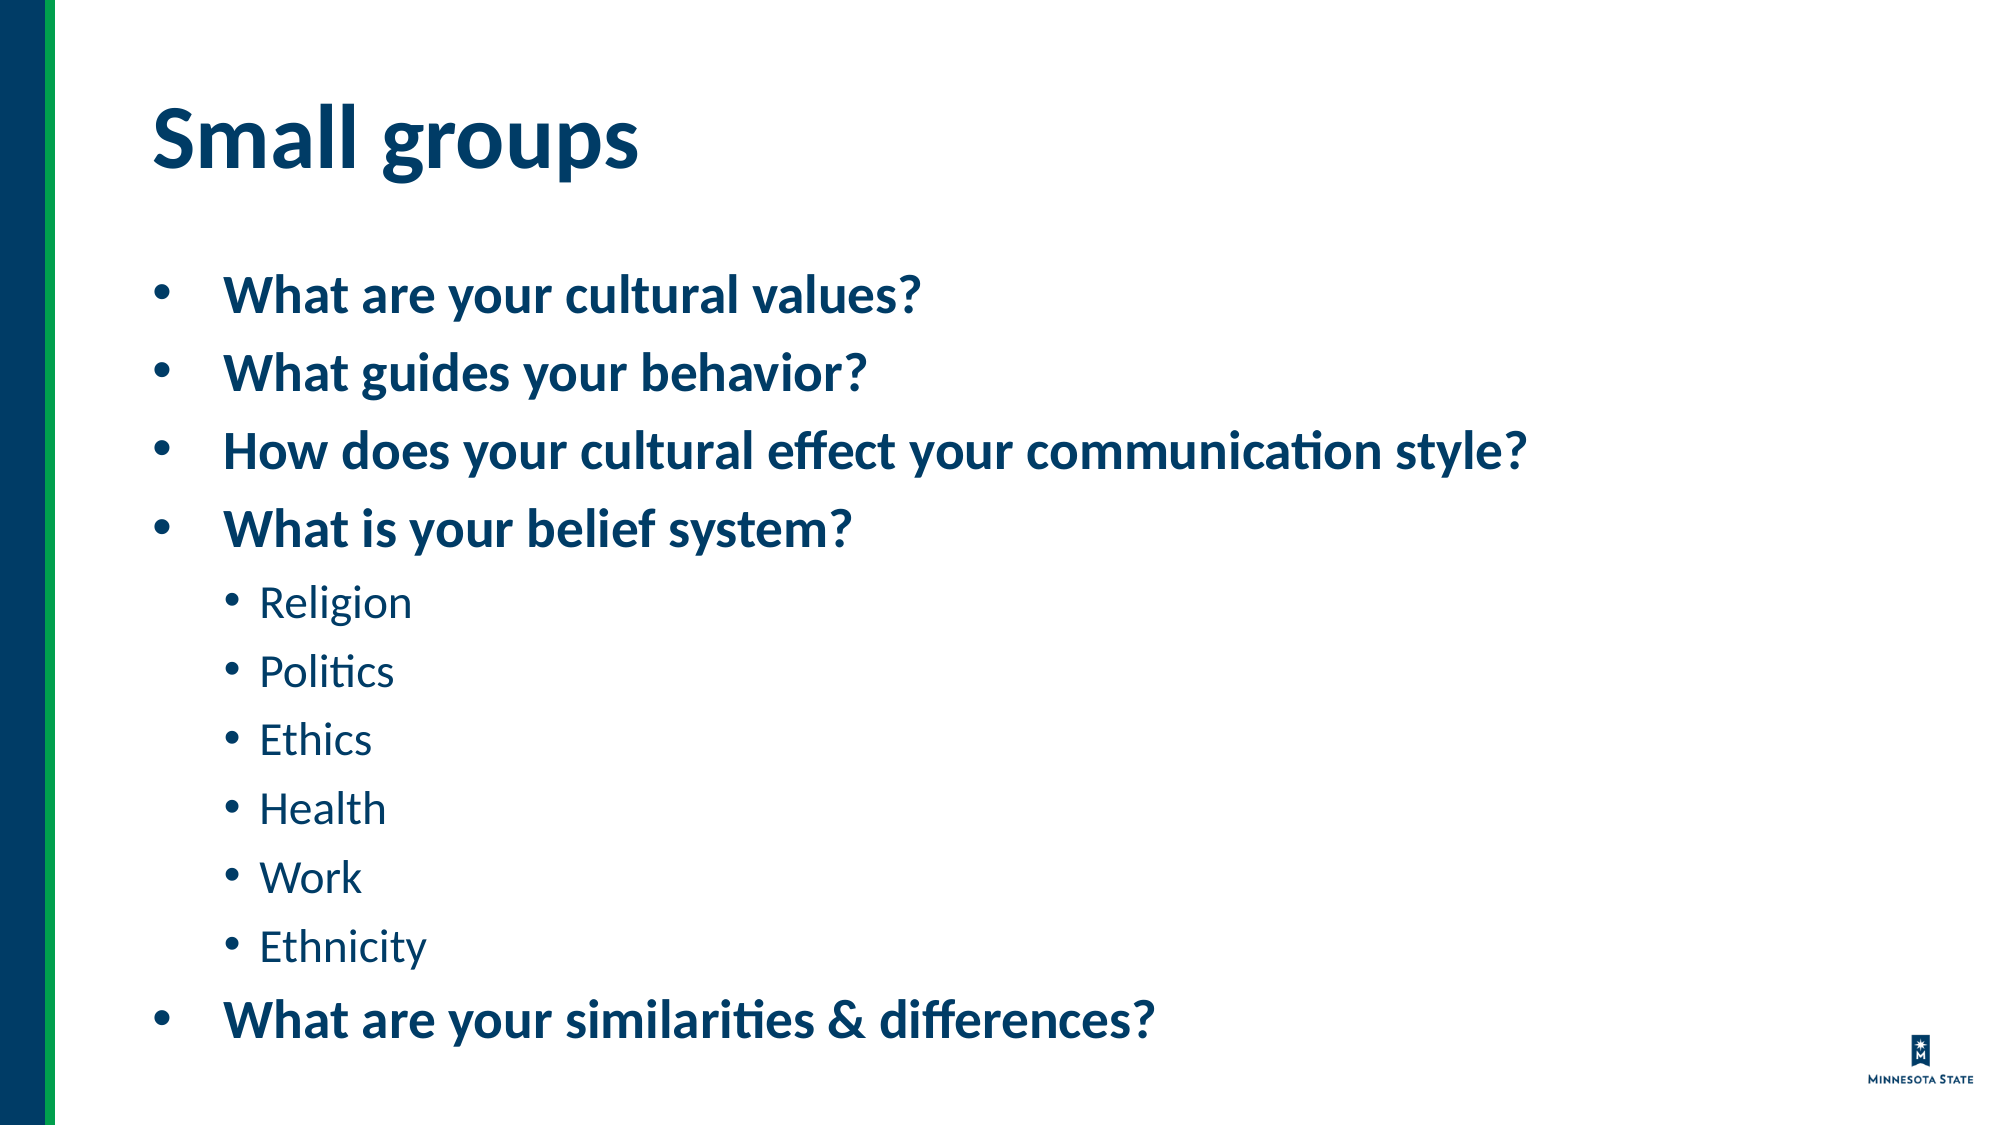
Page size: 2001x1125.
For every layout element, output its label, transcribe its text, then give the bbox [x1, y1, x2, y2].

list What are your cultural values? What guides your behavior? How does your cultural effect your communication style? What is your belief system? Religion Politics Ethics Health Work Ethnicity What are your similarities & differences? [137, 250, 1863, 1066]
picture [1823, 1028, 2001, 1095]
title Small groups [137, 59, 1863, 219]
